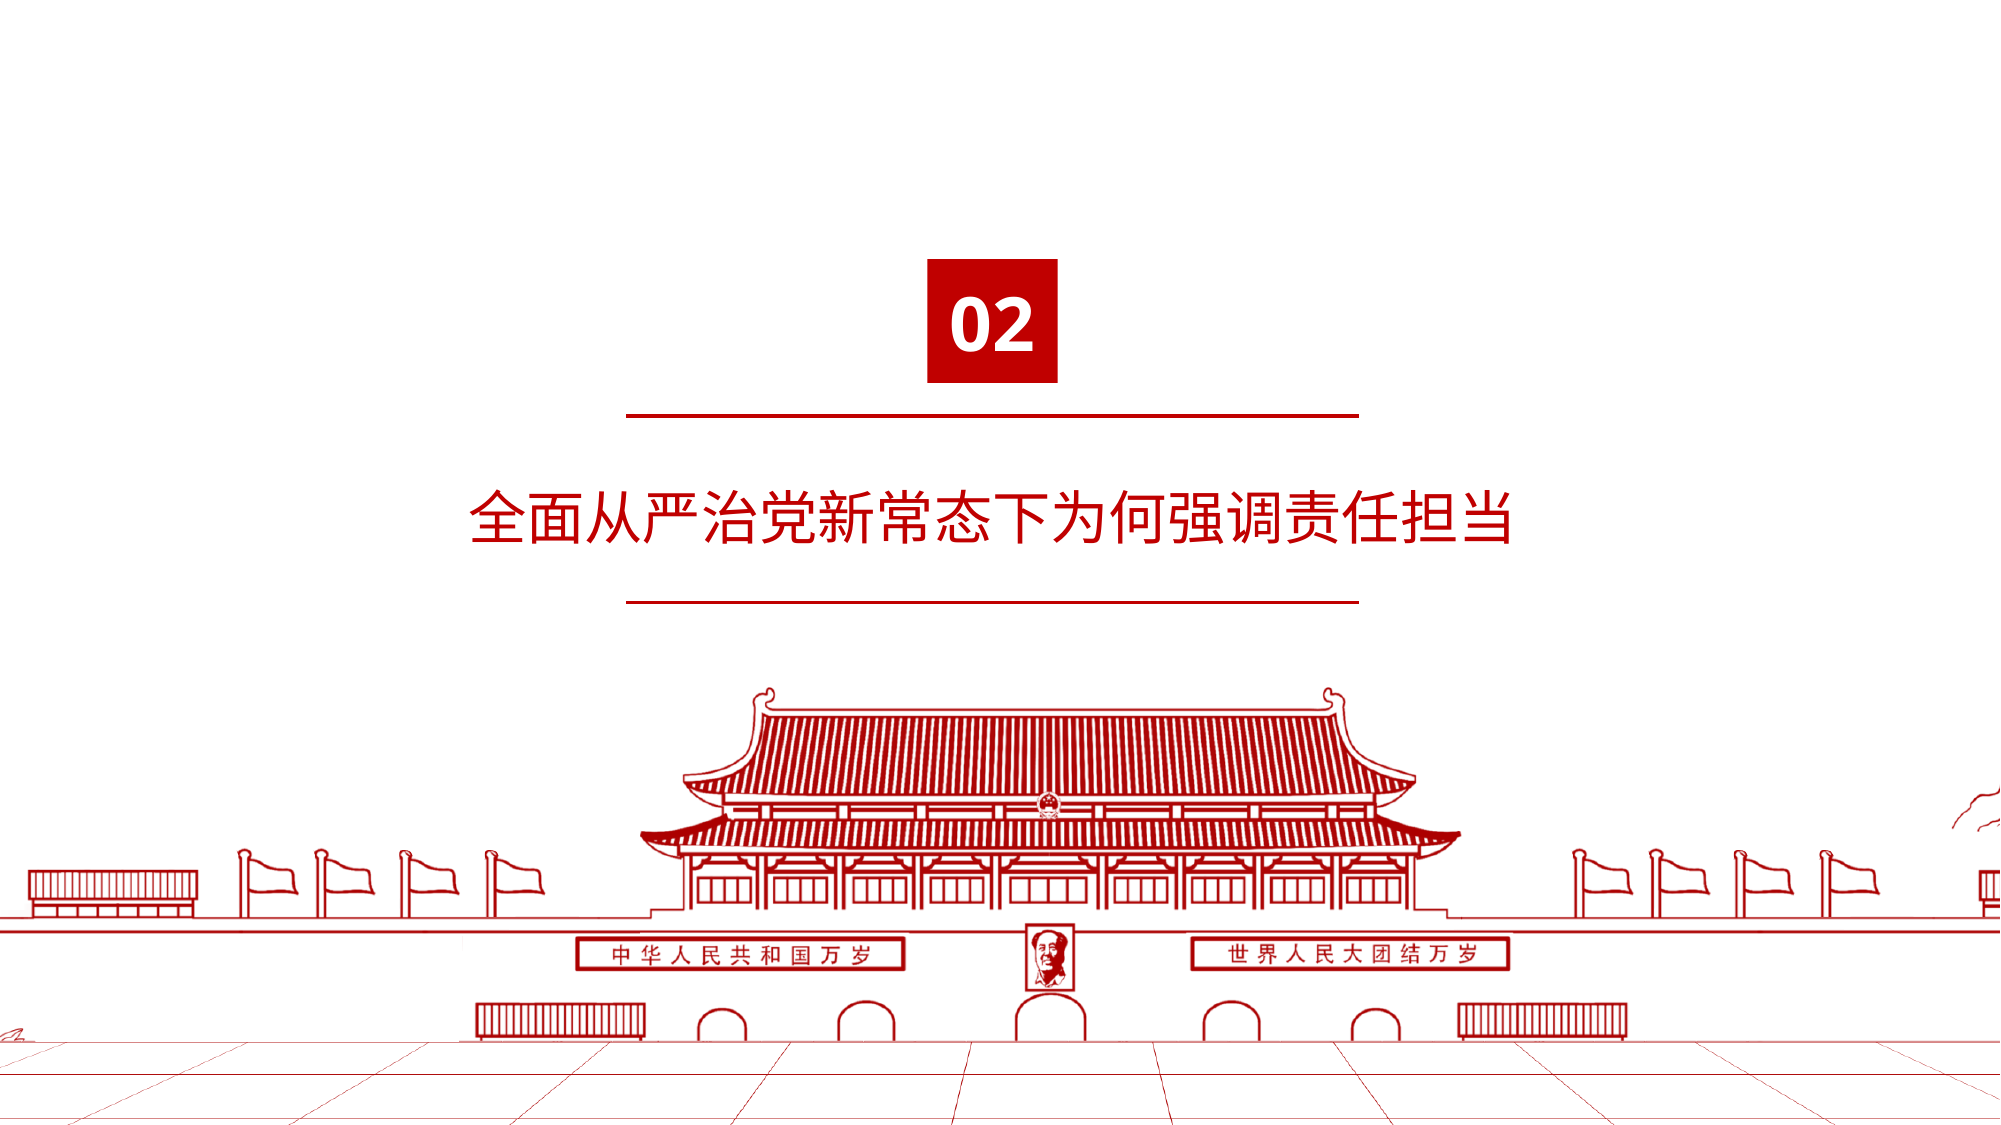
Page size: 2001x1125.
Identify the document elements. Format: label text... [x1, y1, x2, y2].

picture [0, 415, 2000, 1125]
text_box 02 [926, 258, 1059, 384]
